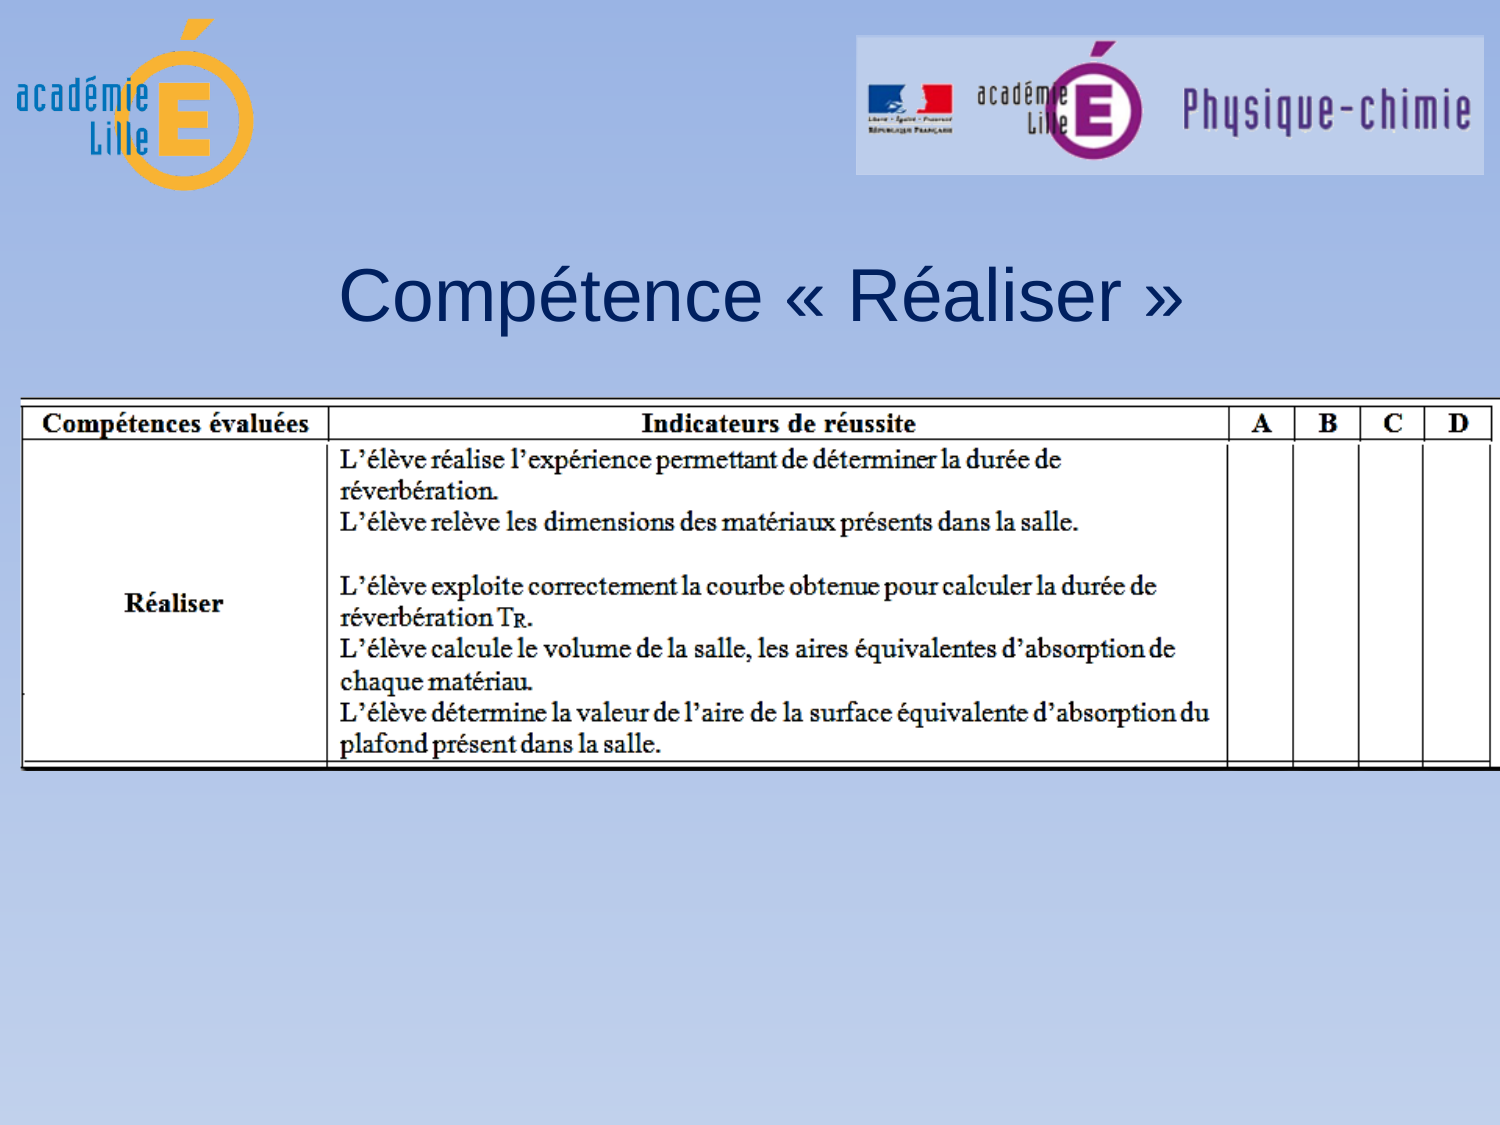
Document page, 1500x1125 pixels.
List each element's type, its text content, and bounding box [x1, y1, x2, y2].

picture [855, 34, 1485, 175]
text_box Compétence « Réaliser » [124, 231, 1400, 351]
picture [17, 18, 255, 191]
picture [20, 396, 1500, 772]
